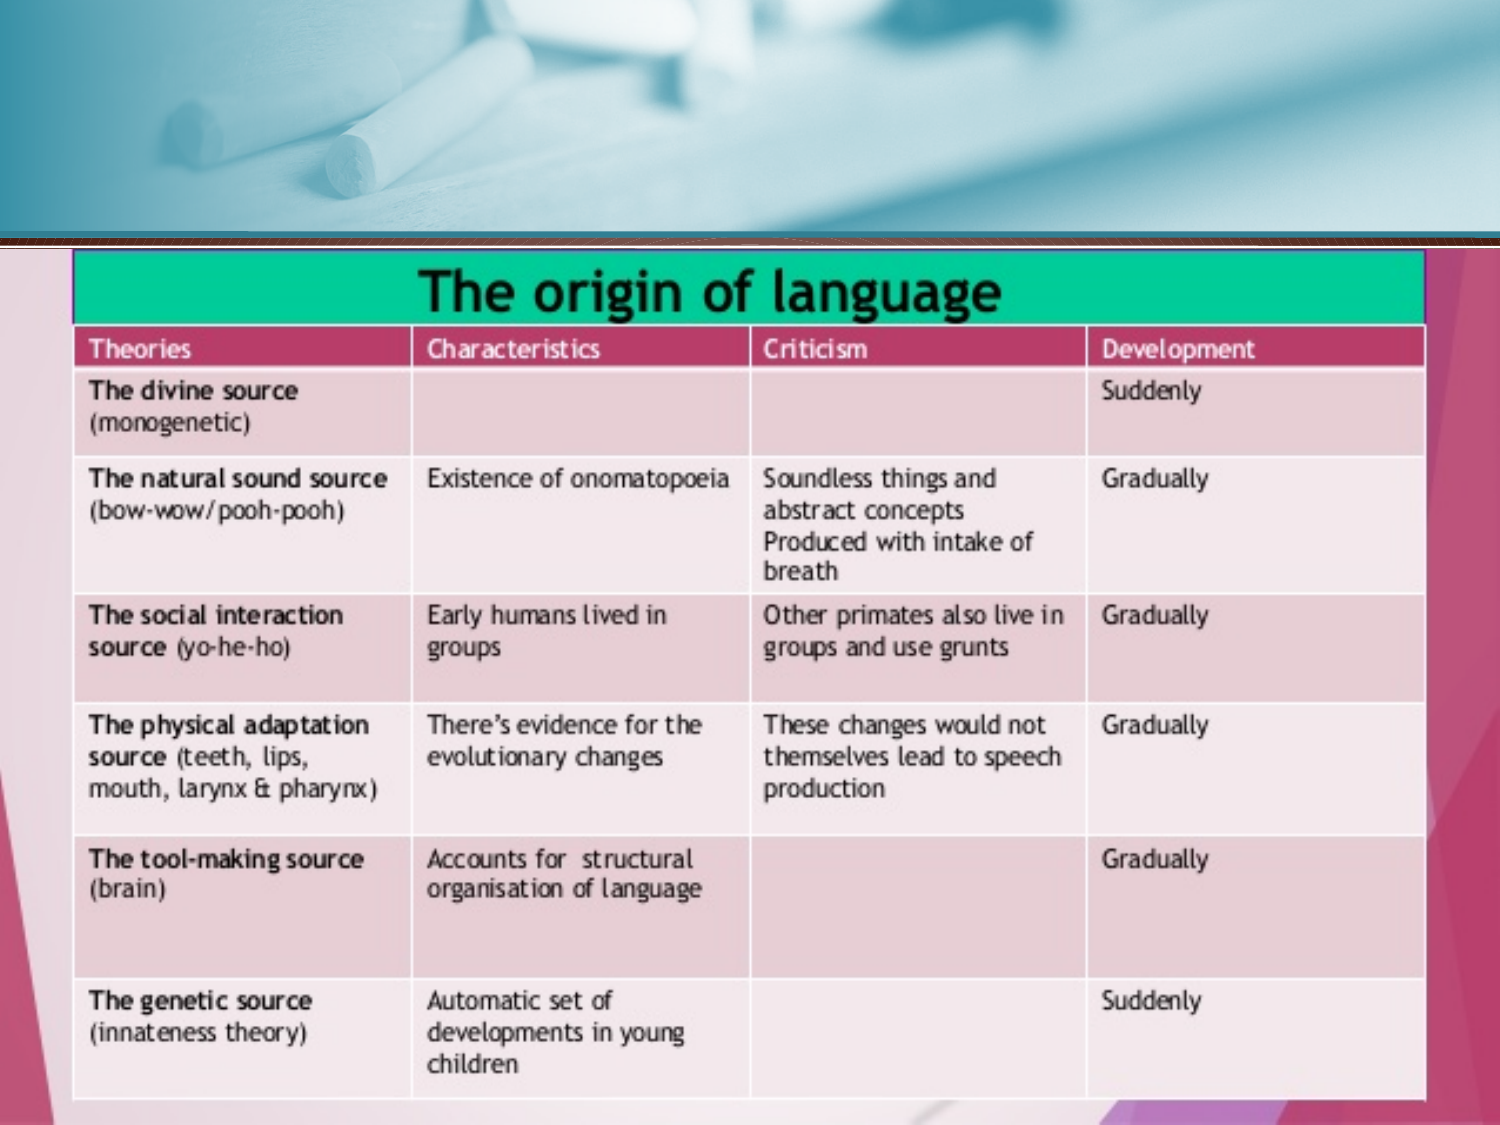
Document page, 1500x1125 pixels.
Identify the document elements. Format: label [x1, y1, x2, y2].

list [0, 249, 1500, 1125]
